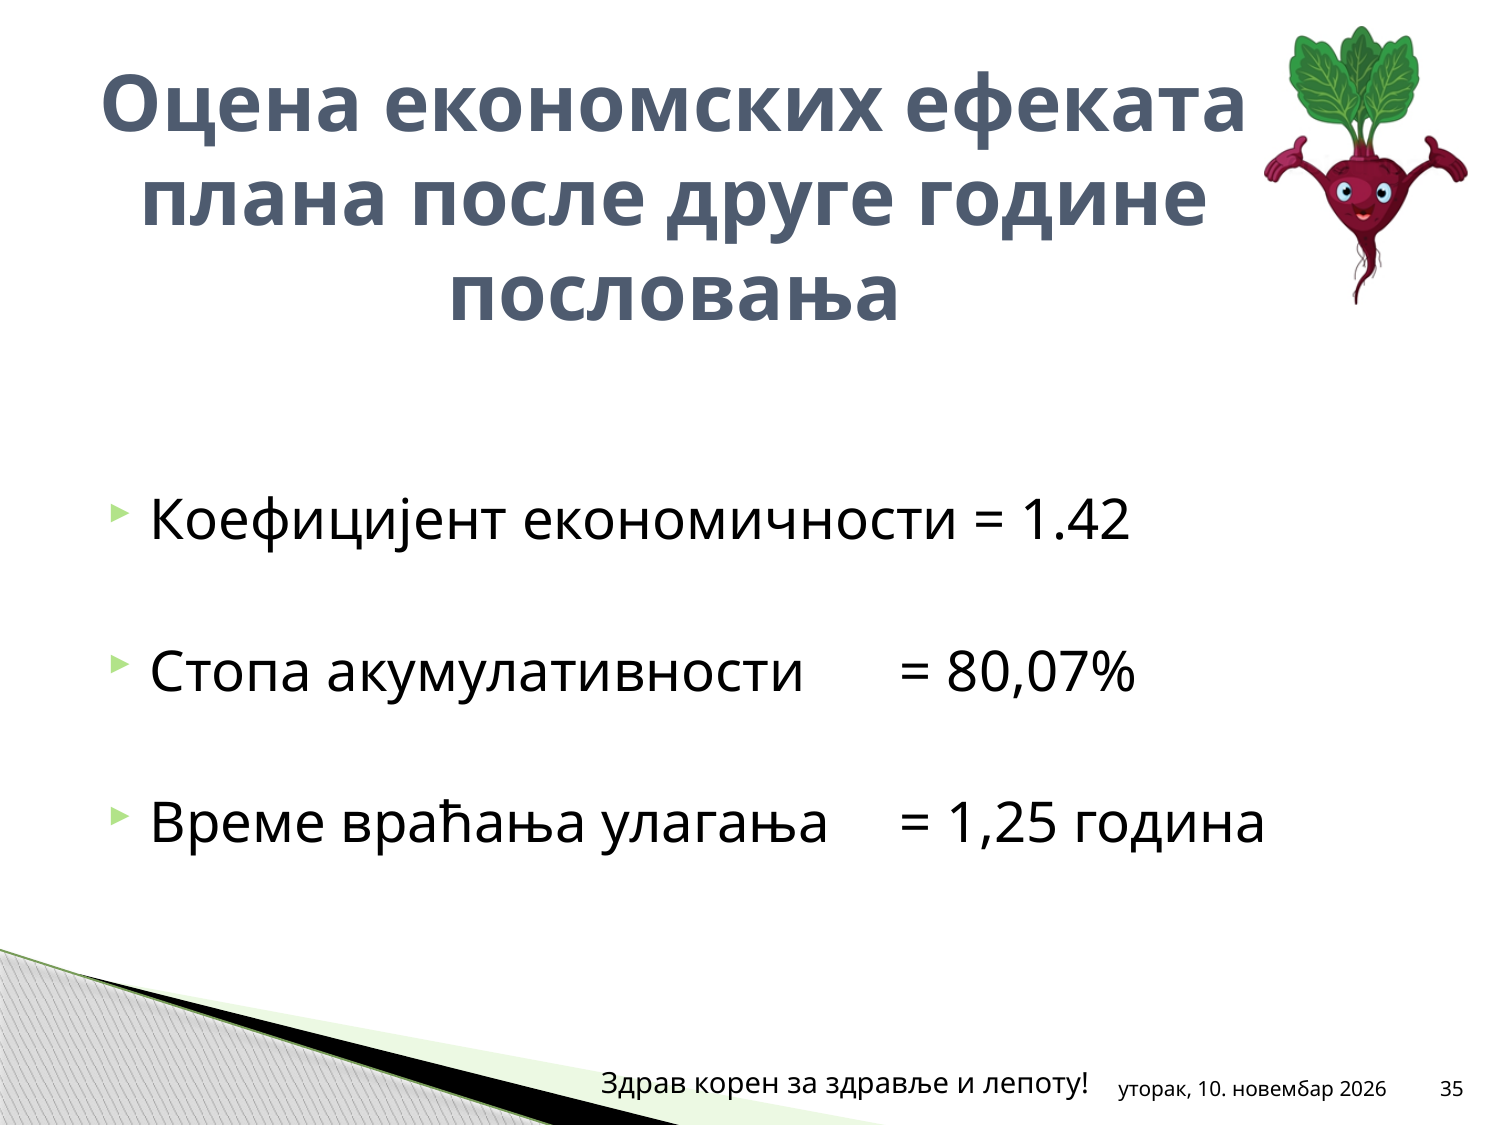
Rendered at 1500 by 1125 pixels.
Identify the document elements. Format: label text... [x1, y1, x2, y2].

slide_number среда, 31. октобар 2012 [1105, 1051, 1418, 1112]
slide_number 35 [1418, 1051, 1479, 1112]
title Оцена економских ефеката плана после друге године пословања [75, 45, 1275, 438]
list Коефицијент економичности = 1.42 Стопа акумулативности = 80,07% Време враћања улагања = 1,25 година [75, 399, 1438, 986]
picture [1262, 24, 1471, 308]
footer Здрав корен за здравље и лепоту! [575, 1051, 1105, 1112]
